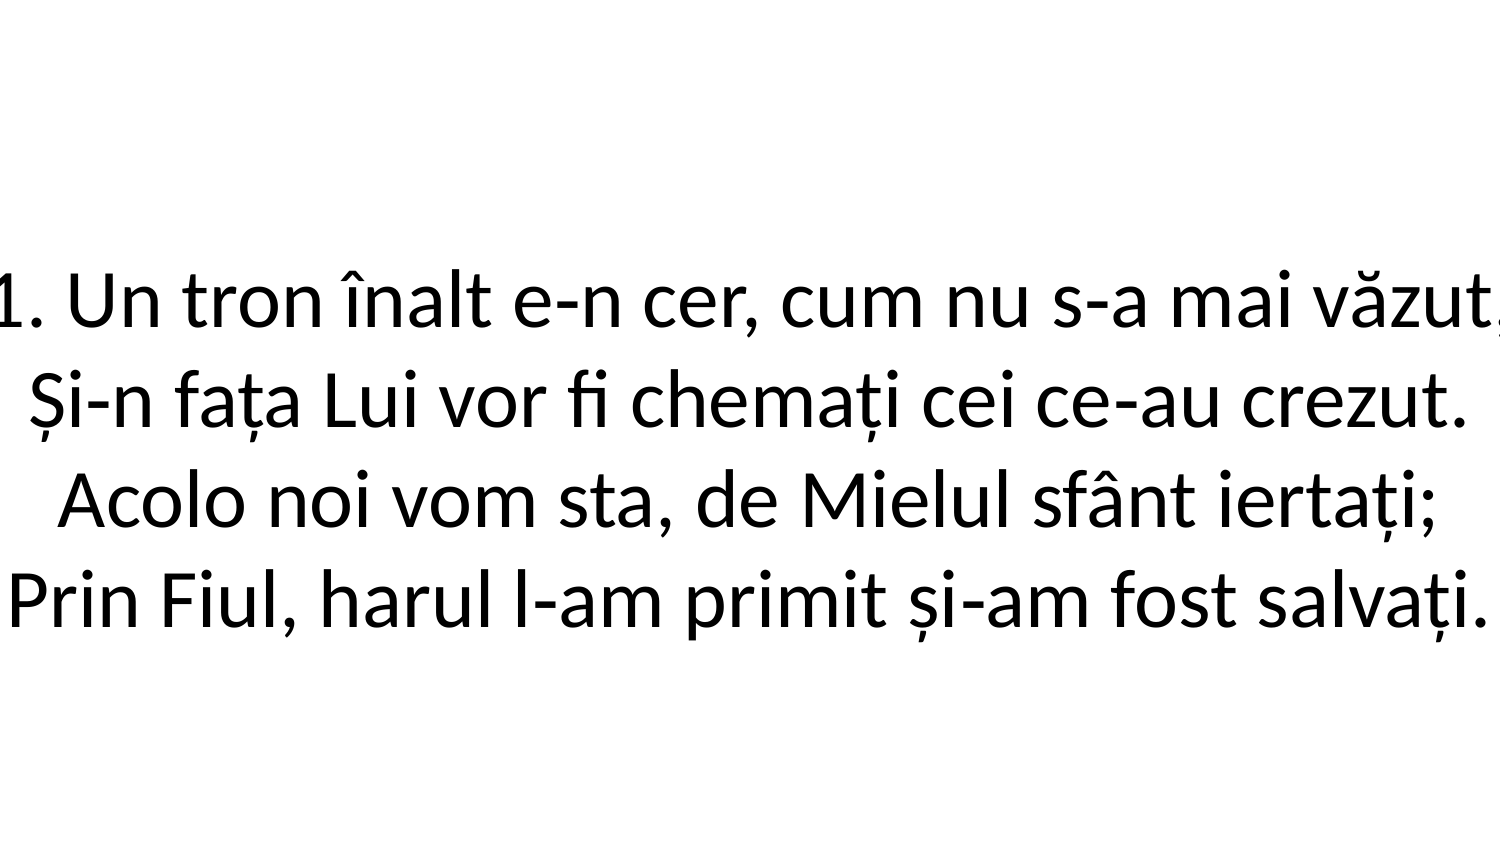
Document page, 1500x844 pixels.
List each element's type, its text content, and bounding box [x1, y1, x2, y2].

text_box 1. Un tron înalt e‑n cer, cum nu s‑a mai văzut, Și‑n fața Lui vor fi chemați cei ce‑au crezut. Acolo noi vom sta, de Mielul sfânt iertați; Prin Fiul, harul l‑am primit și‑am fost salvați. [0, 192, 1500, 652]
